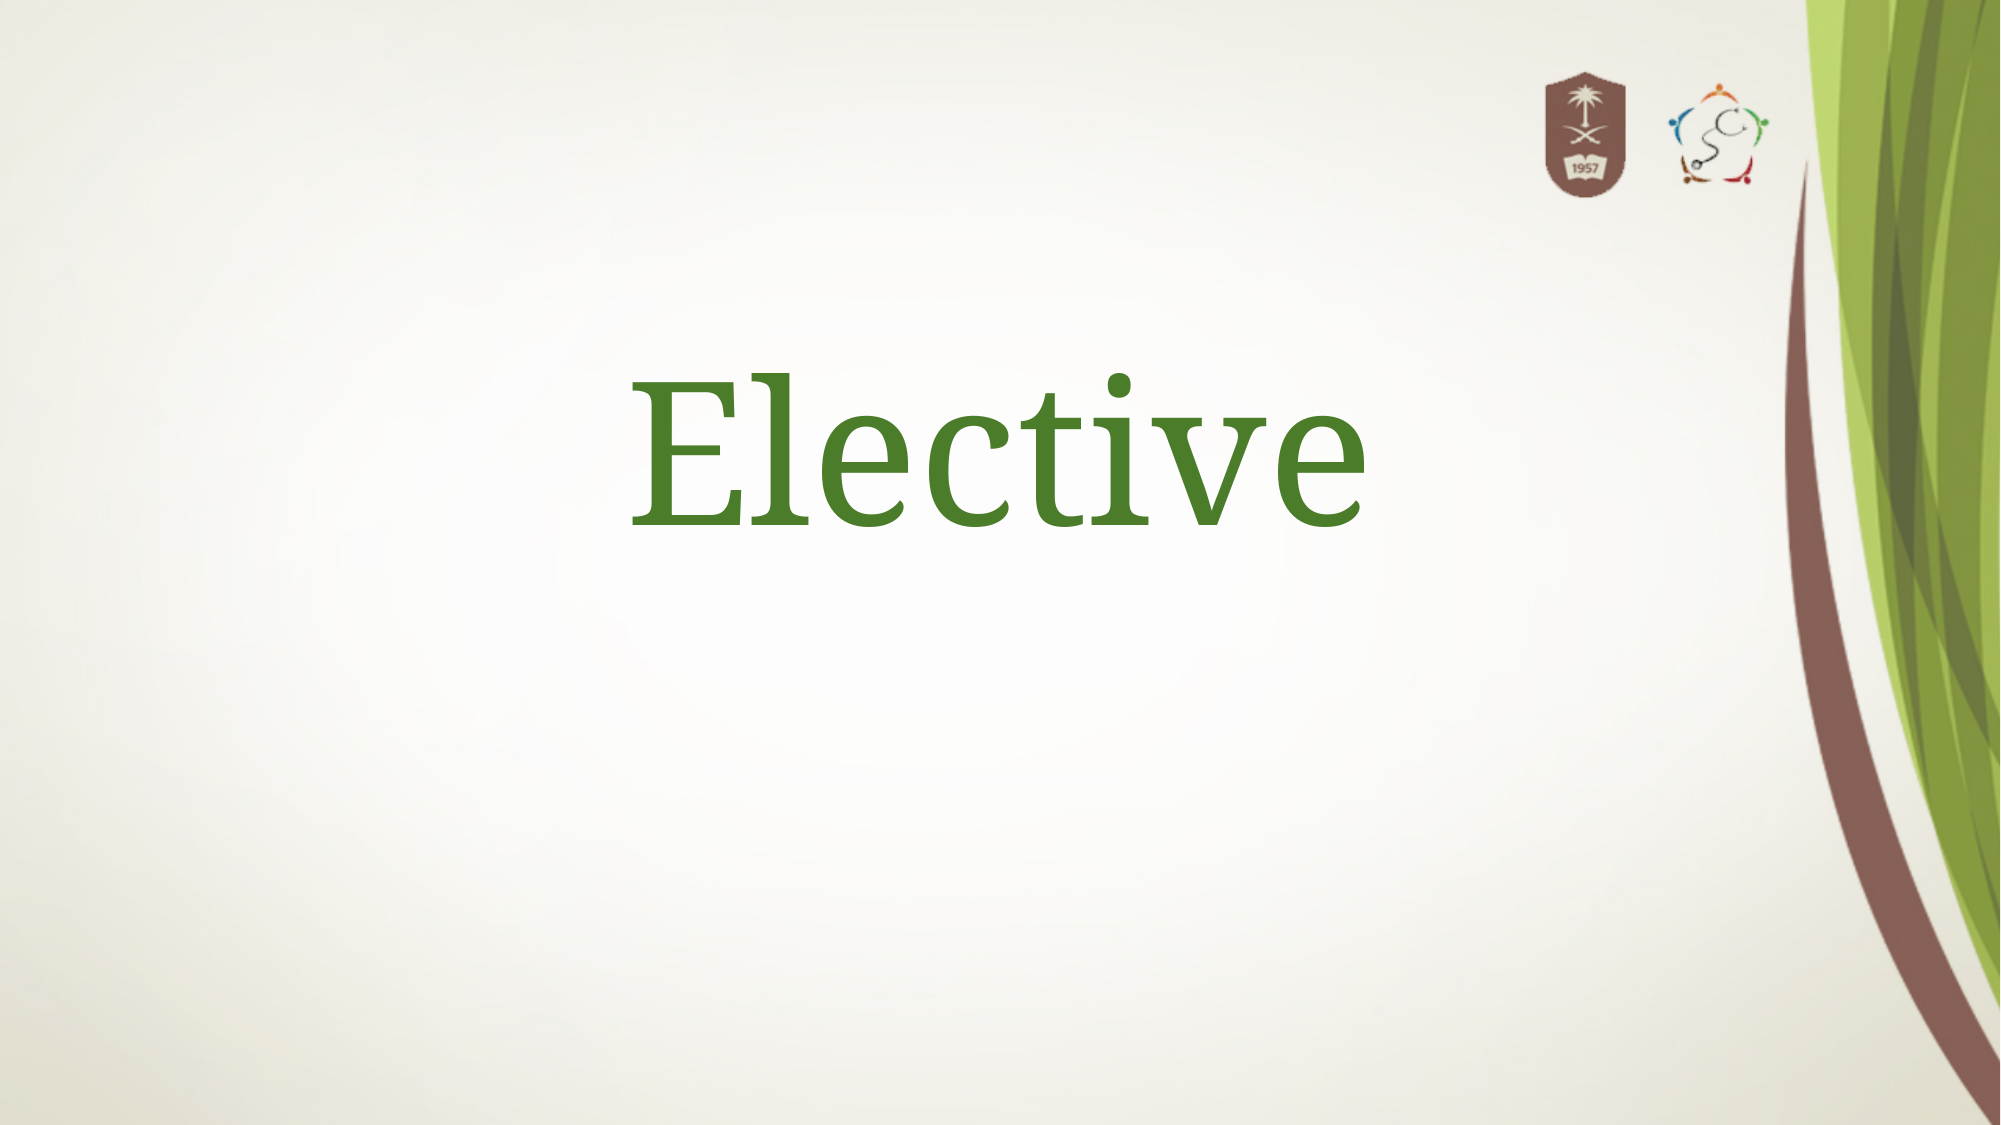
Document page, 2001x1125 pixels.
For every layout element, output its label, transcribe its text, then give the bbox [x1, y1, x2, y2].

picture [0, 0, 2001, 1125]
title Elective [249, 184, 1750, 576]
